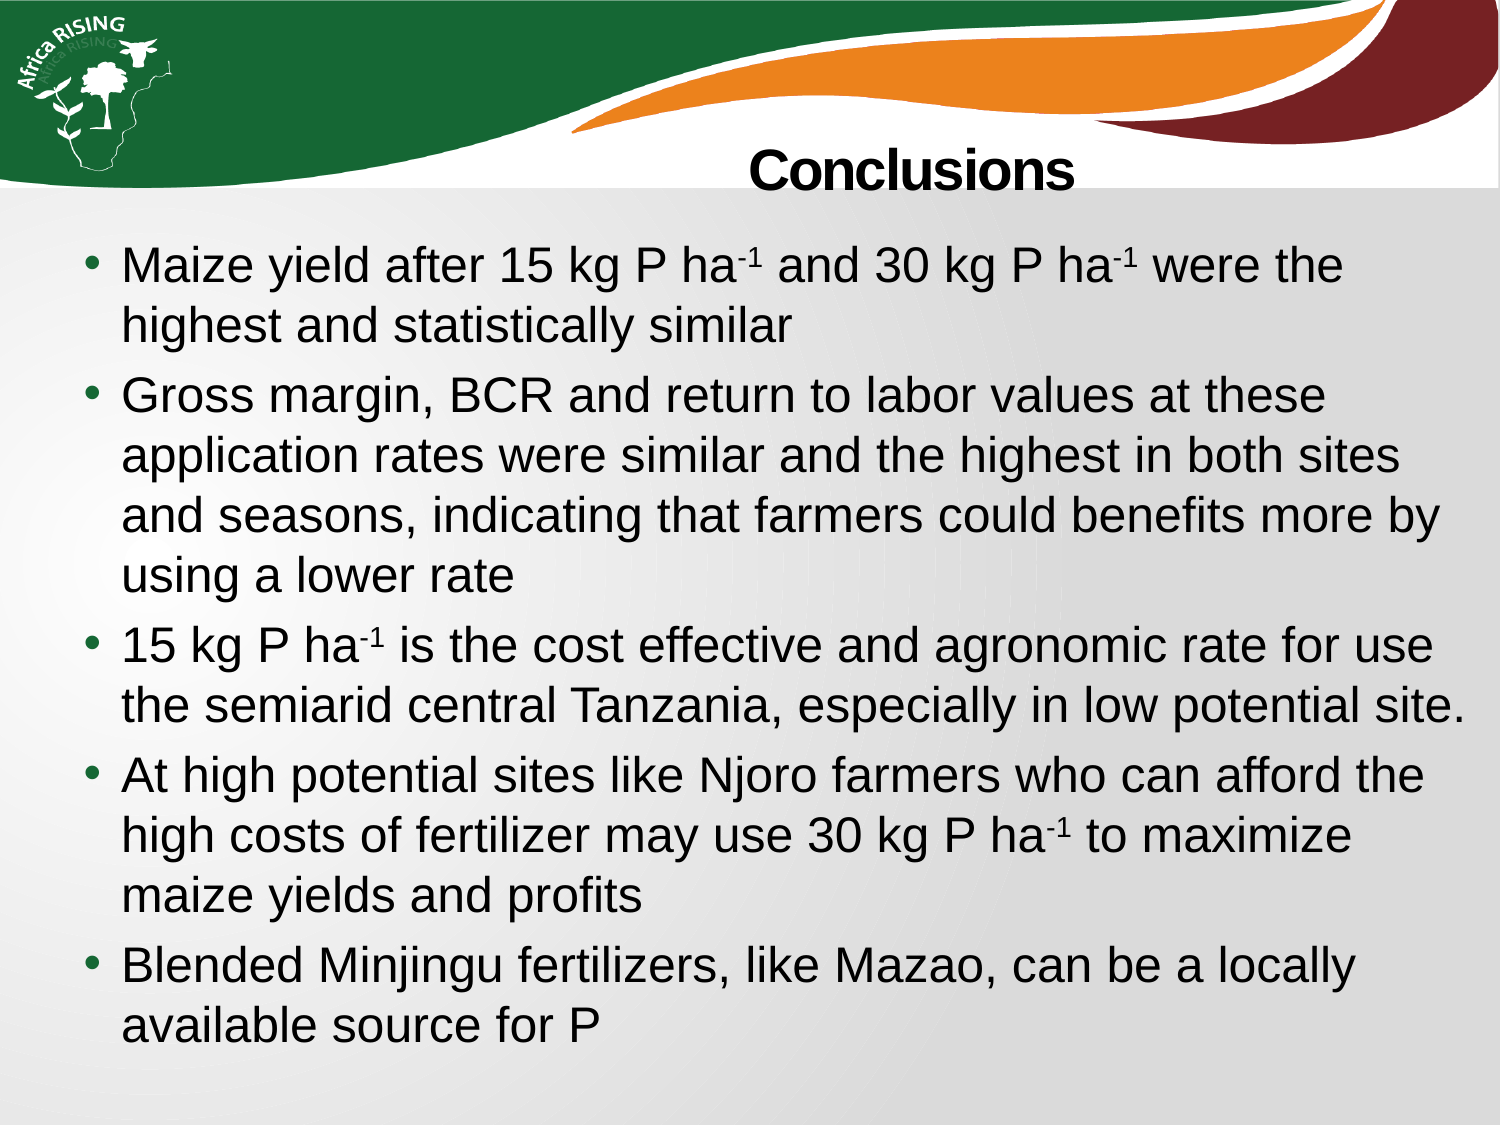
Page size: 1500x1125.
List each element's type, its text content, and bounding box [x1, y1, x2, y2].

title Conclusions [324, 125, 1500, 213]
picture [0, 0, 1499, 188]
list Maize yield after 15 kg P ha-1 and 30 kg P ha-1 were the highest and statistically similar Gross margin, BCR and return to labor values at these application rates were similar and the highest in both sites and seasons, indicating that farmers could benefits more by using a lower rate 15 kg P ha-1 is the cost effective and agronomic rate for use the semiarid central Tanzania, especially in low potential site. At high potential sites like Njoro farmers who can afford the high costs of fertilizer may use 30 kg P ha-1 to maximize maize yields and profits Blended Minjingu fertilizers, like Mazao, can be a locally available source for P [50, 224, 1500, 1075]
